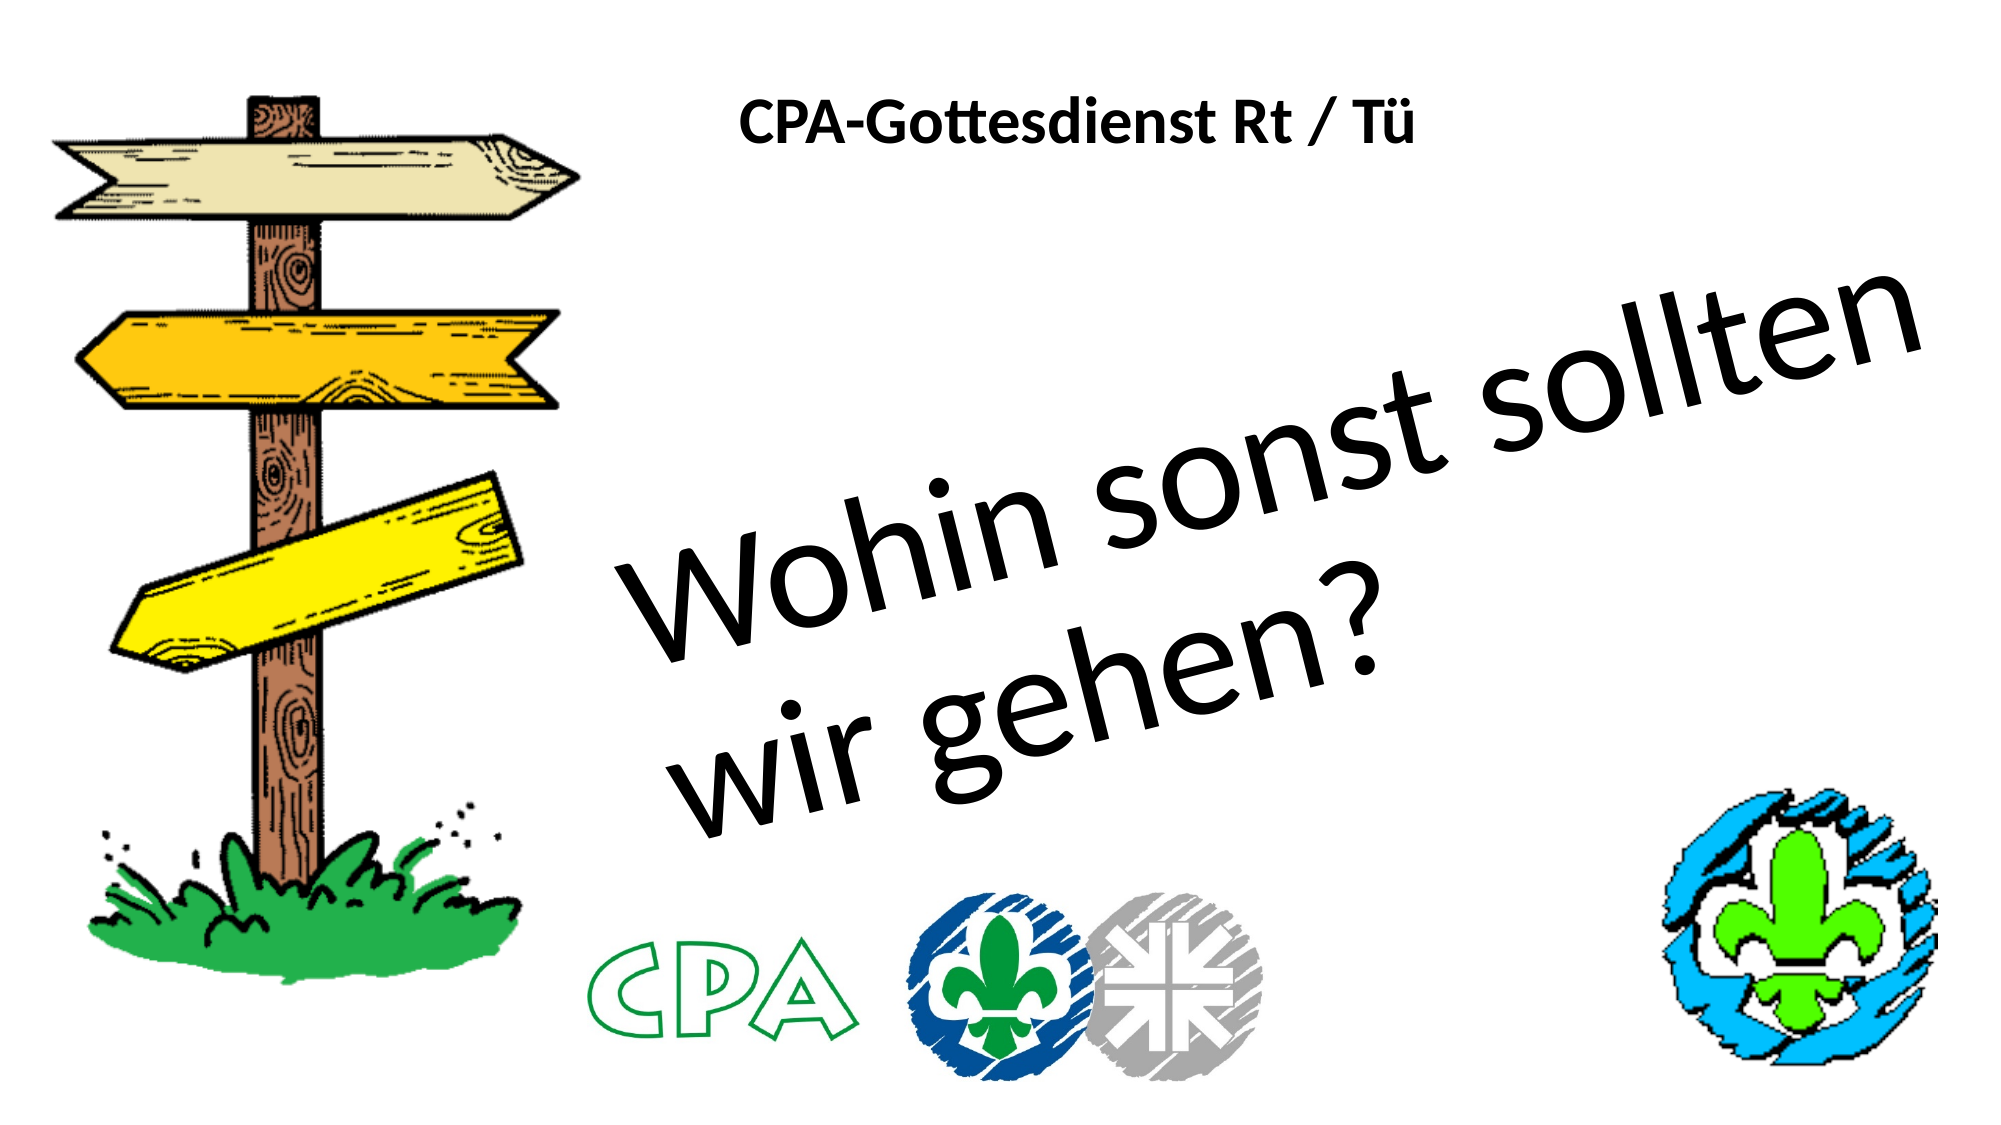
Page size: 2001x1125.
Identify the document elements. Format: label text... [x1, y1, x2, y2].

picture [1654, 786, 1938, 1070]
picture [37, 52, 1265, 1082]
text_box CPA-Gottesdienst Rt / Tü [724, 69, 1845, 165]
list Wohin sonst sollten wir gehen? [602, 185, 2000, 890]
